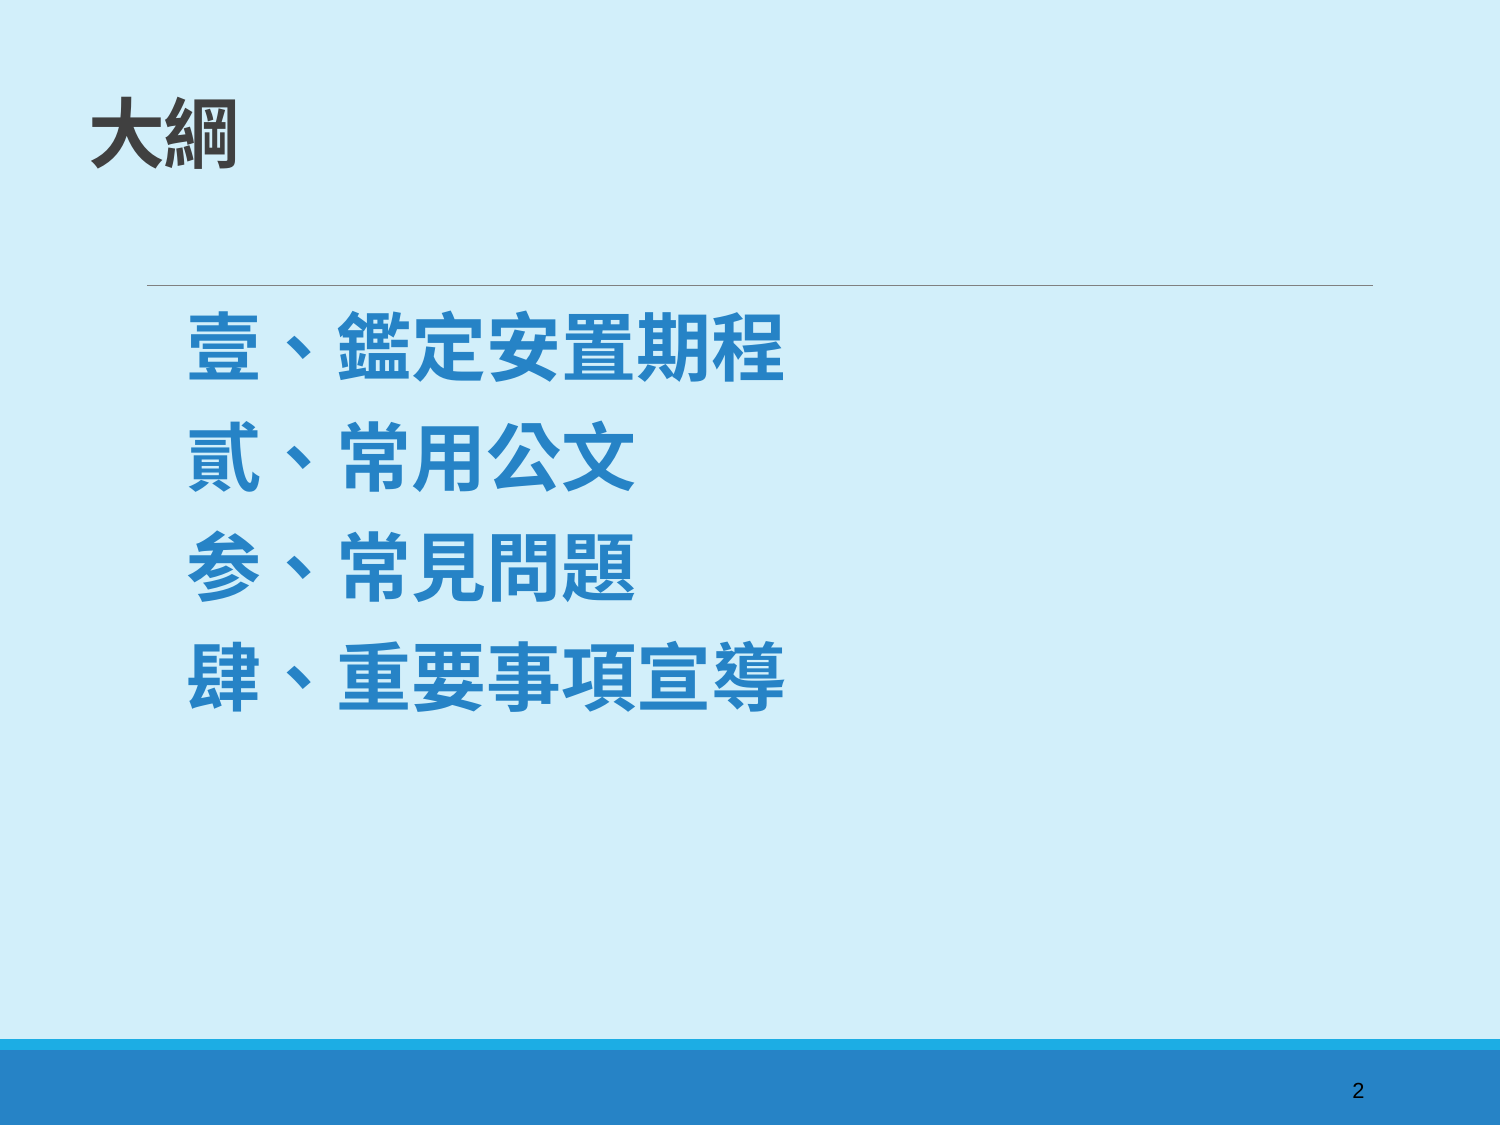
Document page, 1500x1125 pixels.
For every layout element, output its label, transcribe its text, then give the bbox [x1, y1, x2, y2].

title 大綱 [73, 90, 1424, 278]
slide_number 2 [1217, 1059, 1380, 1120]
list 壹、鑑定安置期程 貳、常用公文 参、常見問題 肆、重要事項宣導 [134, 302, 1373, 963]
